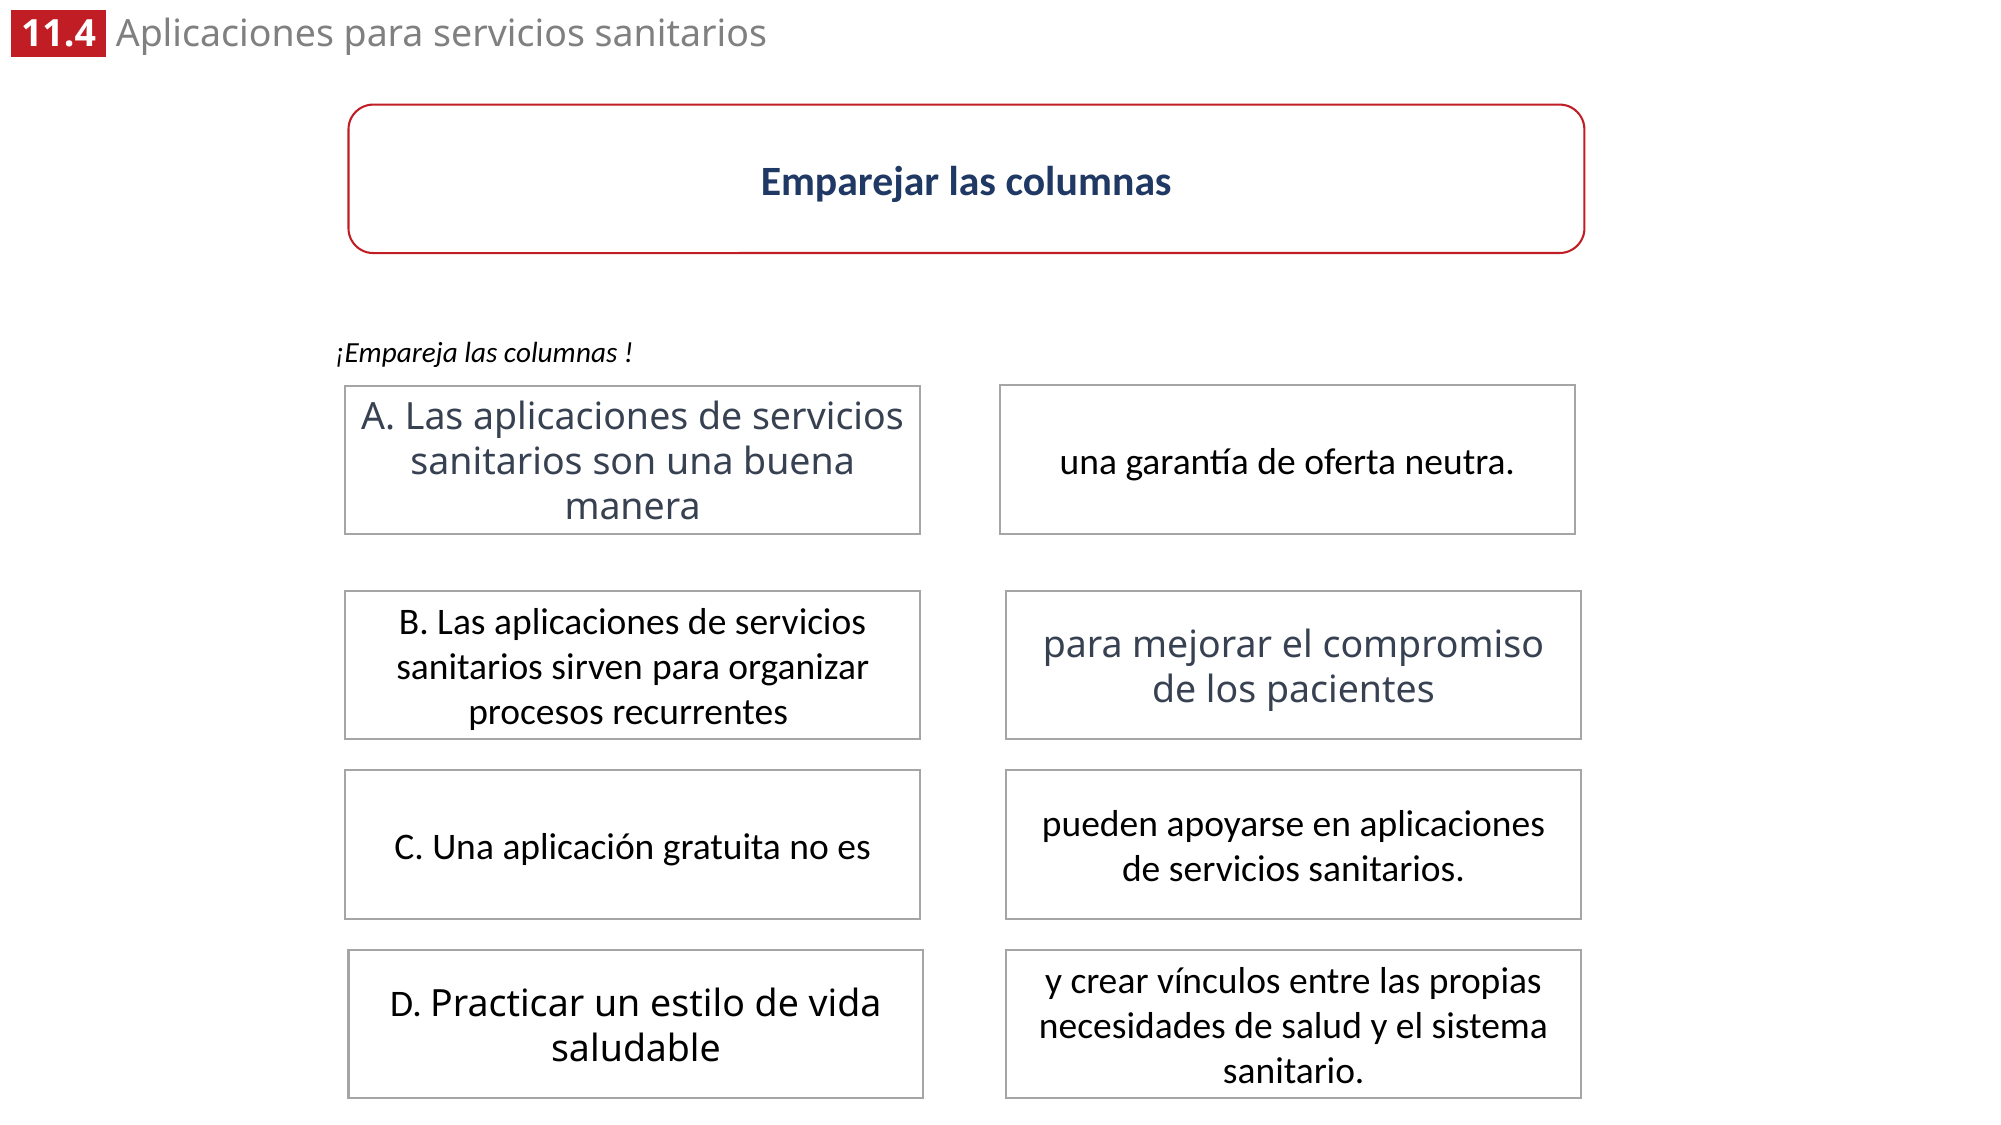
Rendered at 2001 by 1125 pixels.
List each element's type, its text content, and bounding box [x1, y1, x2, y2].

text_box D. Practicar un estilo de vida saludable [347, 949, 924, 1099]
text_box pueden apoyarse en aplicaciones de servicios sanitarios. [1005, 769, 1582, 920]
text_box para mejorar el compromiso de los pacientes [1005, 590, 1582, 740]
text_box A. Las aplicaciones de servicios sanitarios son una buena manera [344, 385, 921, 535]
text_box y crear vínculos entre las propias necesidades de salud y el sistema sanitario. [1005, 949, 1582, 1099]
text_box B. Las aplicaciones de servicios sanitarios sirven para organizar procesos recurrentes [344, 590, 921, 740]
text_box ¡Empareja las columnas ! [320, 325, 649, 376]
text_box Emparejar las columnas [347, 103, 1586, 255]
text_box una garantía de oferta neutra. [999, 384, 1576, 535]
text_box C. Una aplicación gratuita no es [344, 769, 921, 920]
